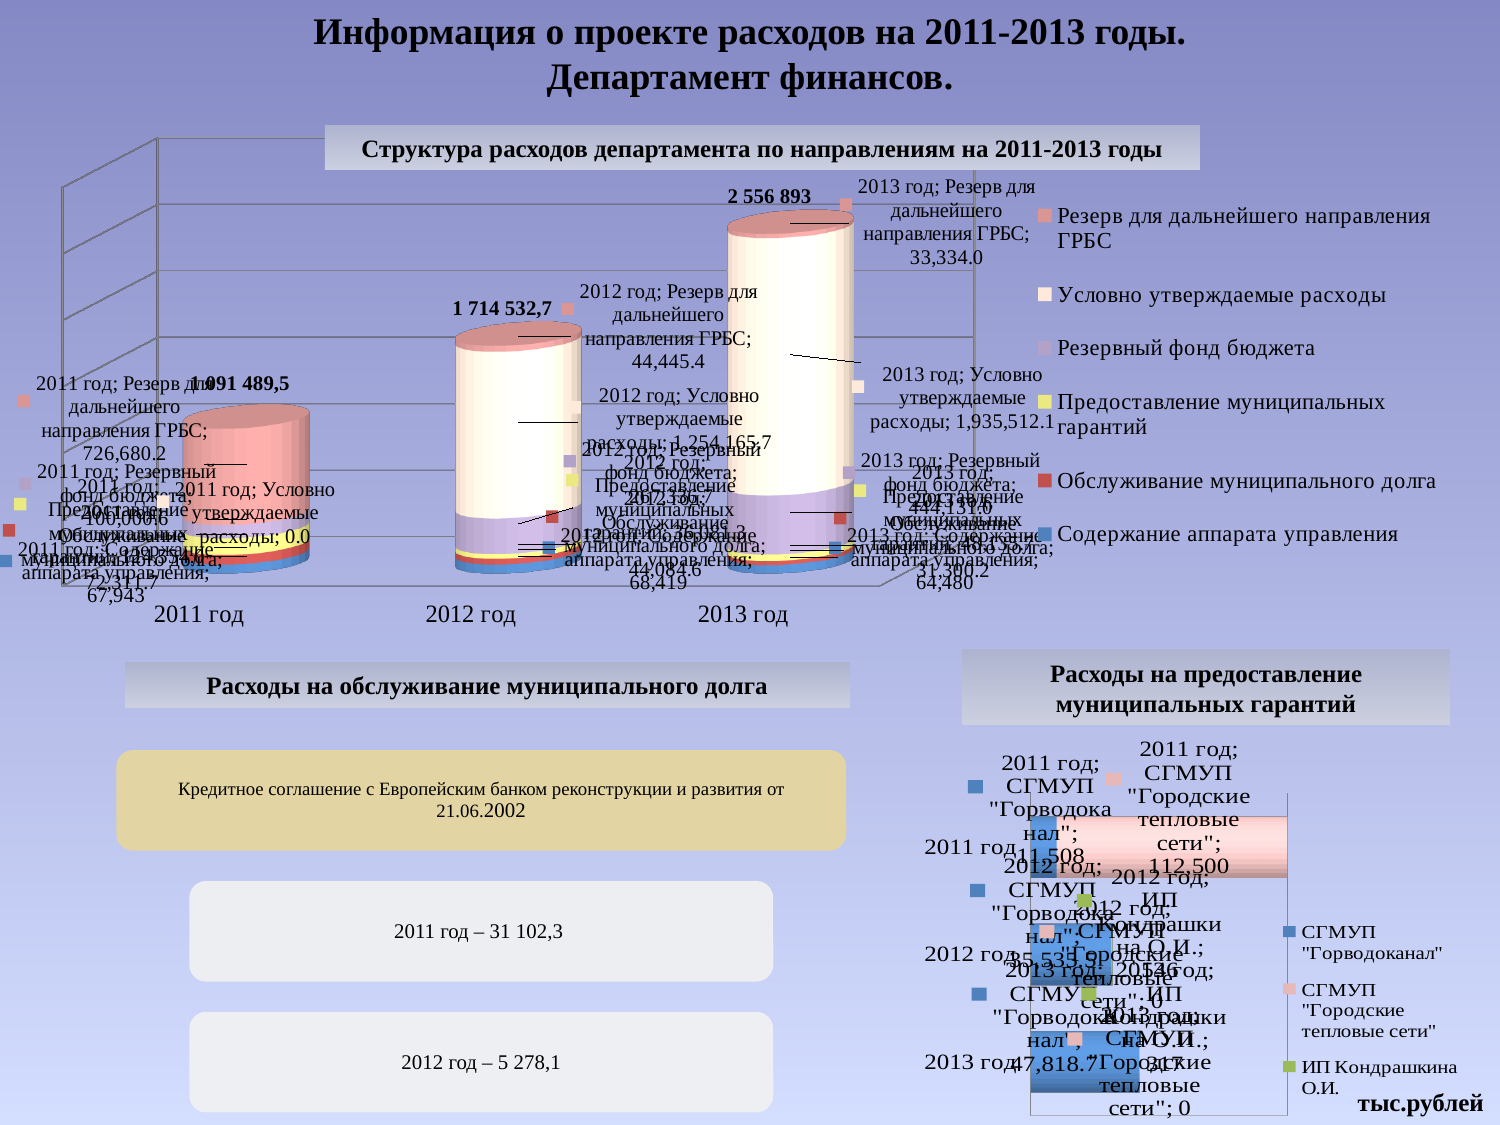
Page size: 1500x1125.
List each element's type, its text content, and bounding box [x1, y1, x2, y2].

chart [0, 99, 1500, 1125]
text_box Информация о проекте расходов на 2011-2013 годы. Департамент финансов. [0, 0, 1500, 99]
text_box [24, 749, 907, 1113]
